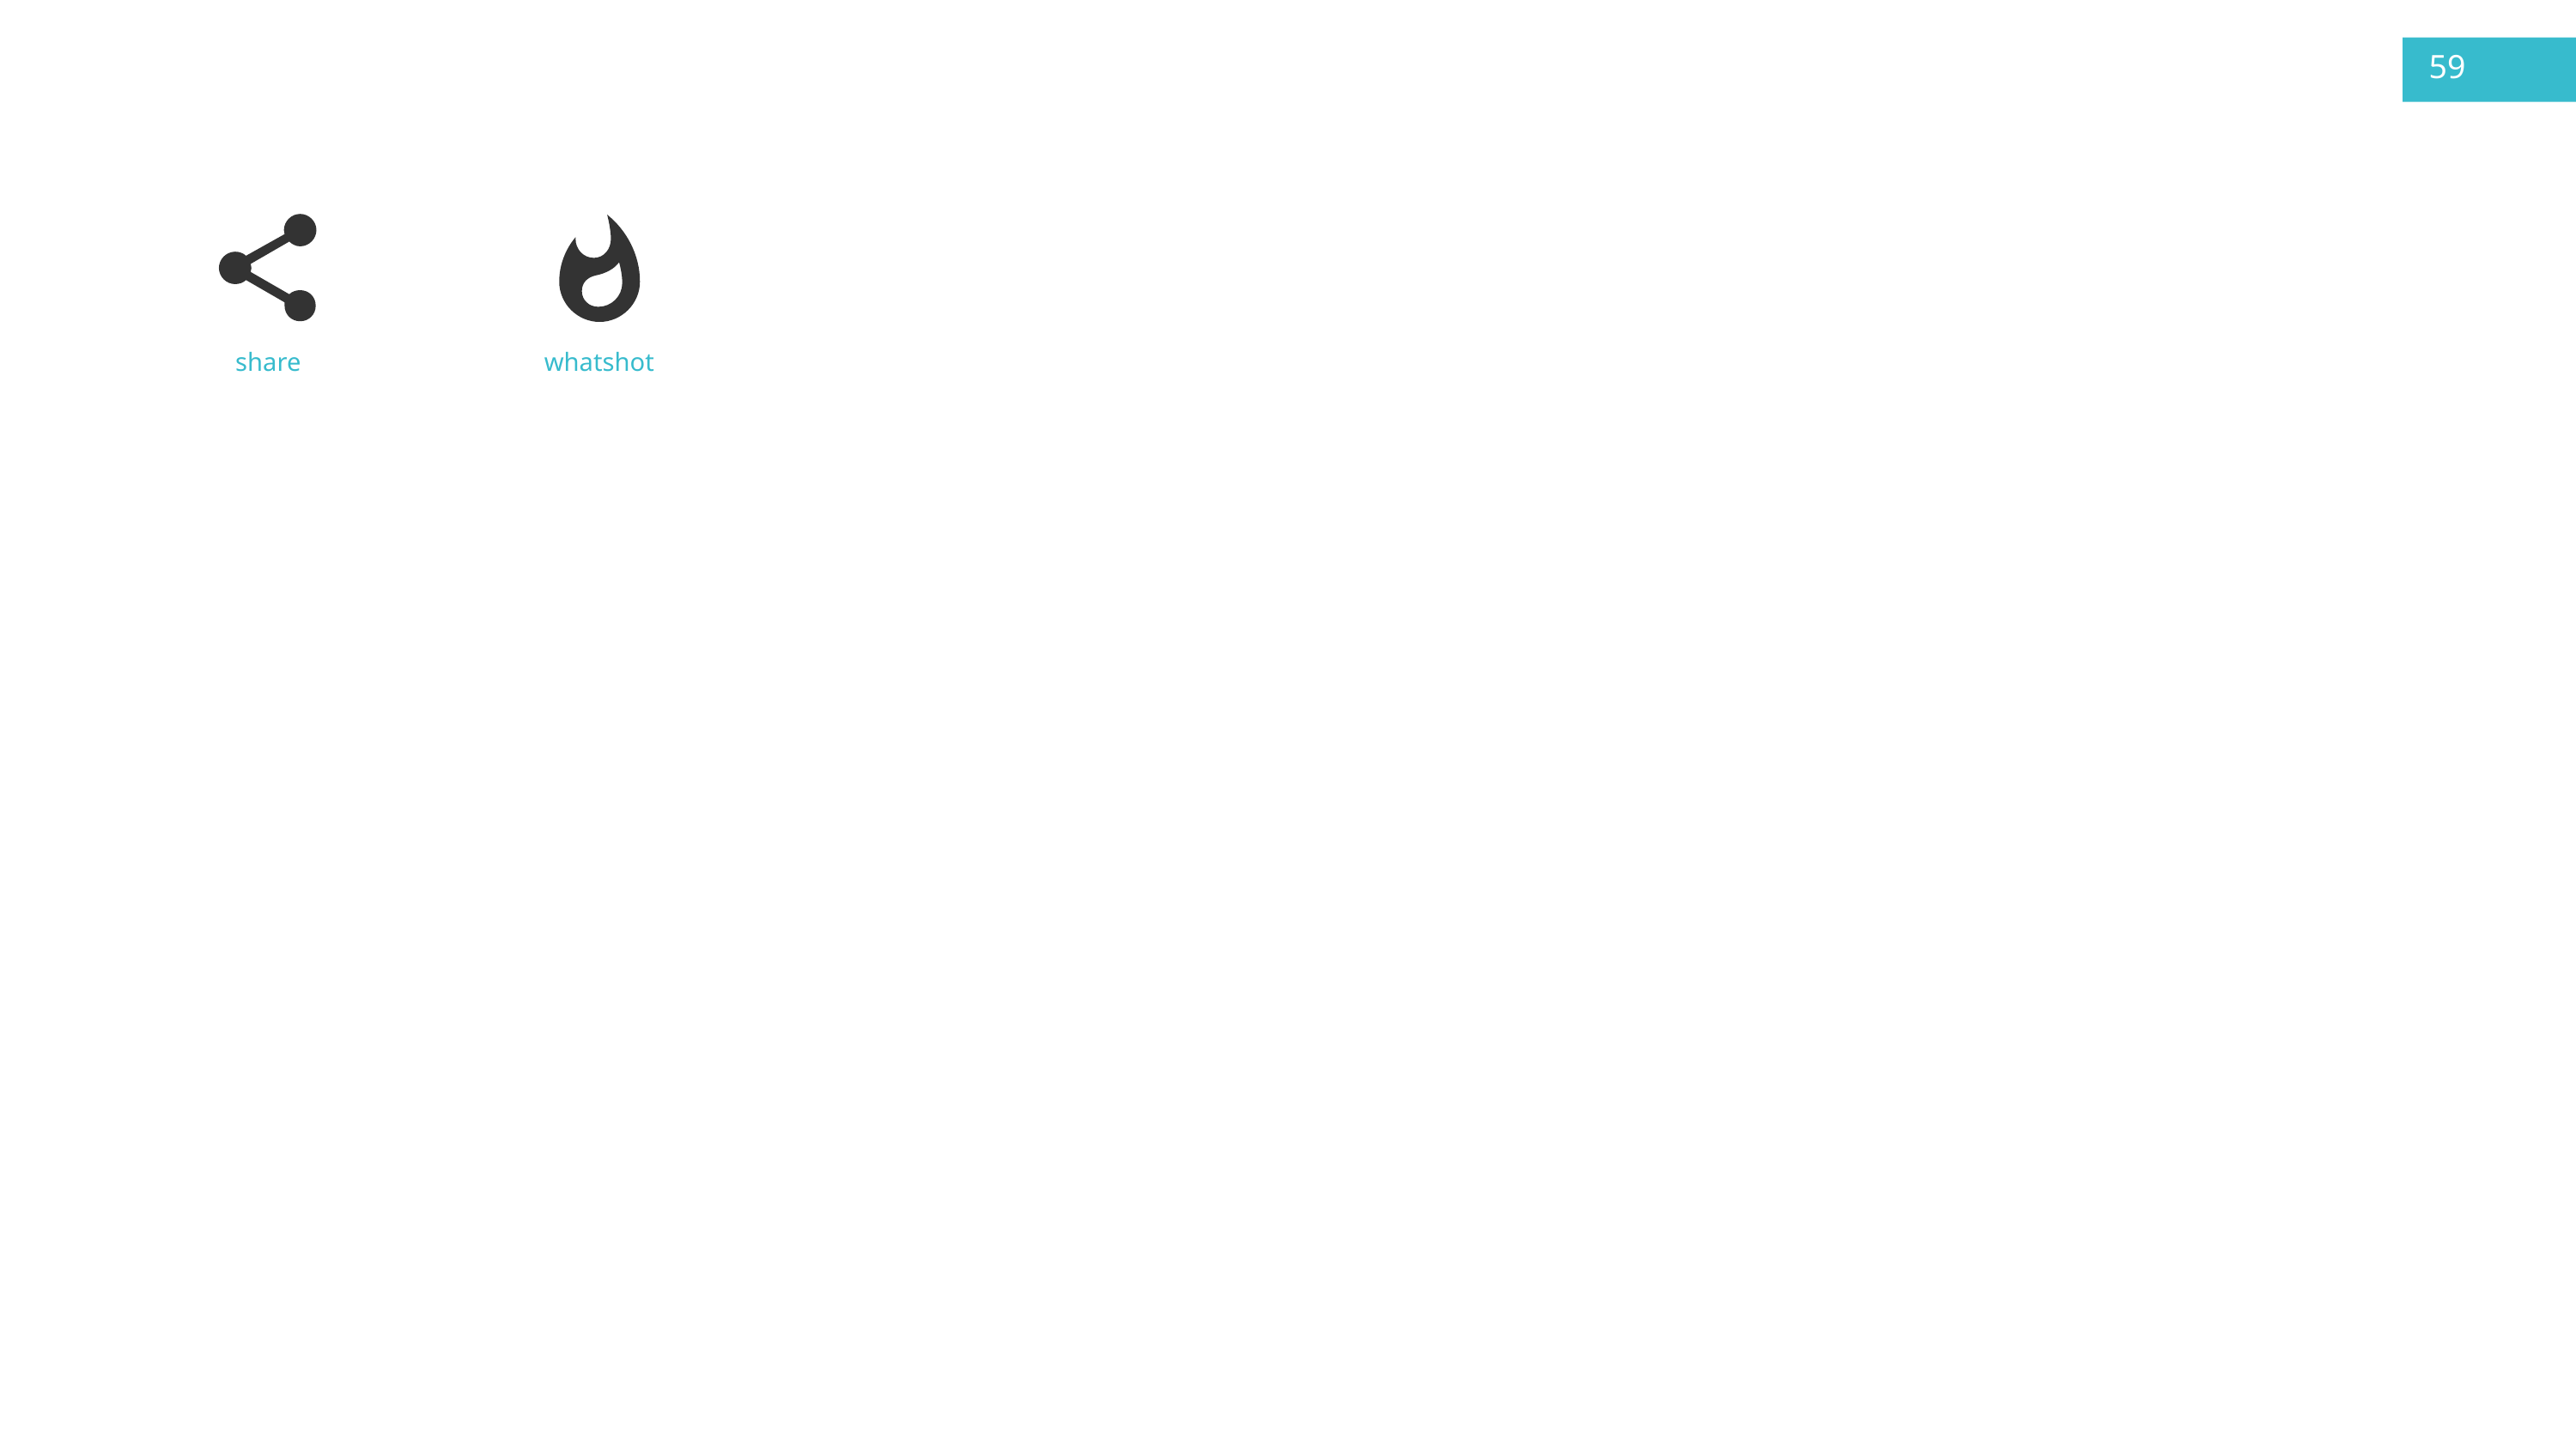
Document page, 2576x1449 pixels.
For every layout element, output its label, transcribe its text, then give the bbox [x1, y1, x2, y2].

slide_number 59 [2415, 35, 2502, 100]
text_box [559, 214, 641, 323]
text_box [218, 214, 317, 322]
text_box share [89, 339, 420, 383]
text_box whatshot [420, 339, 779, 383]
